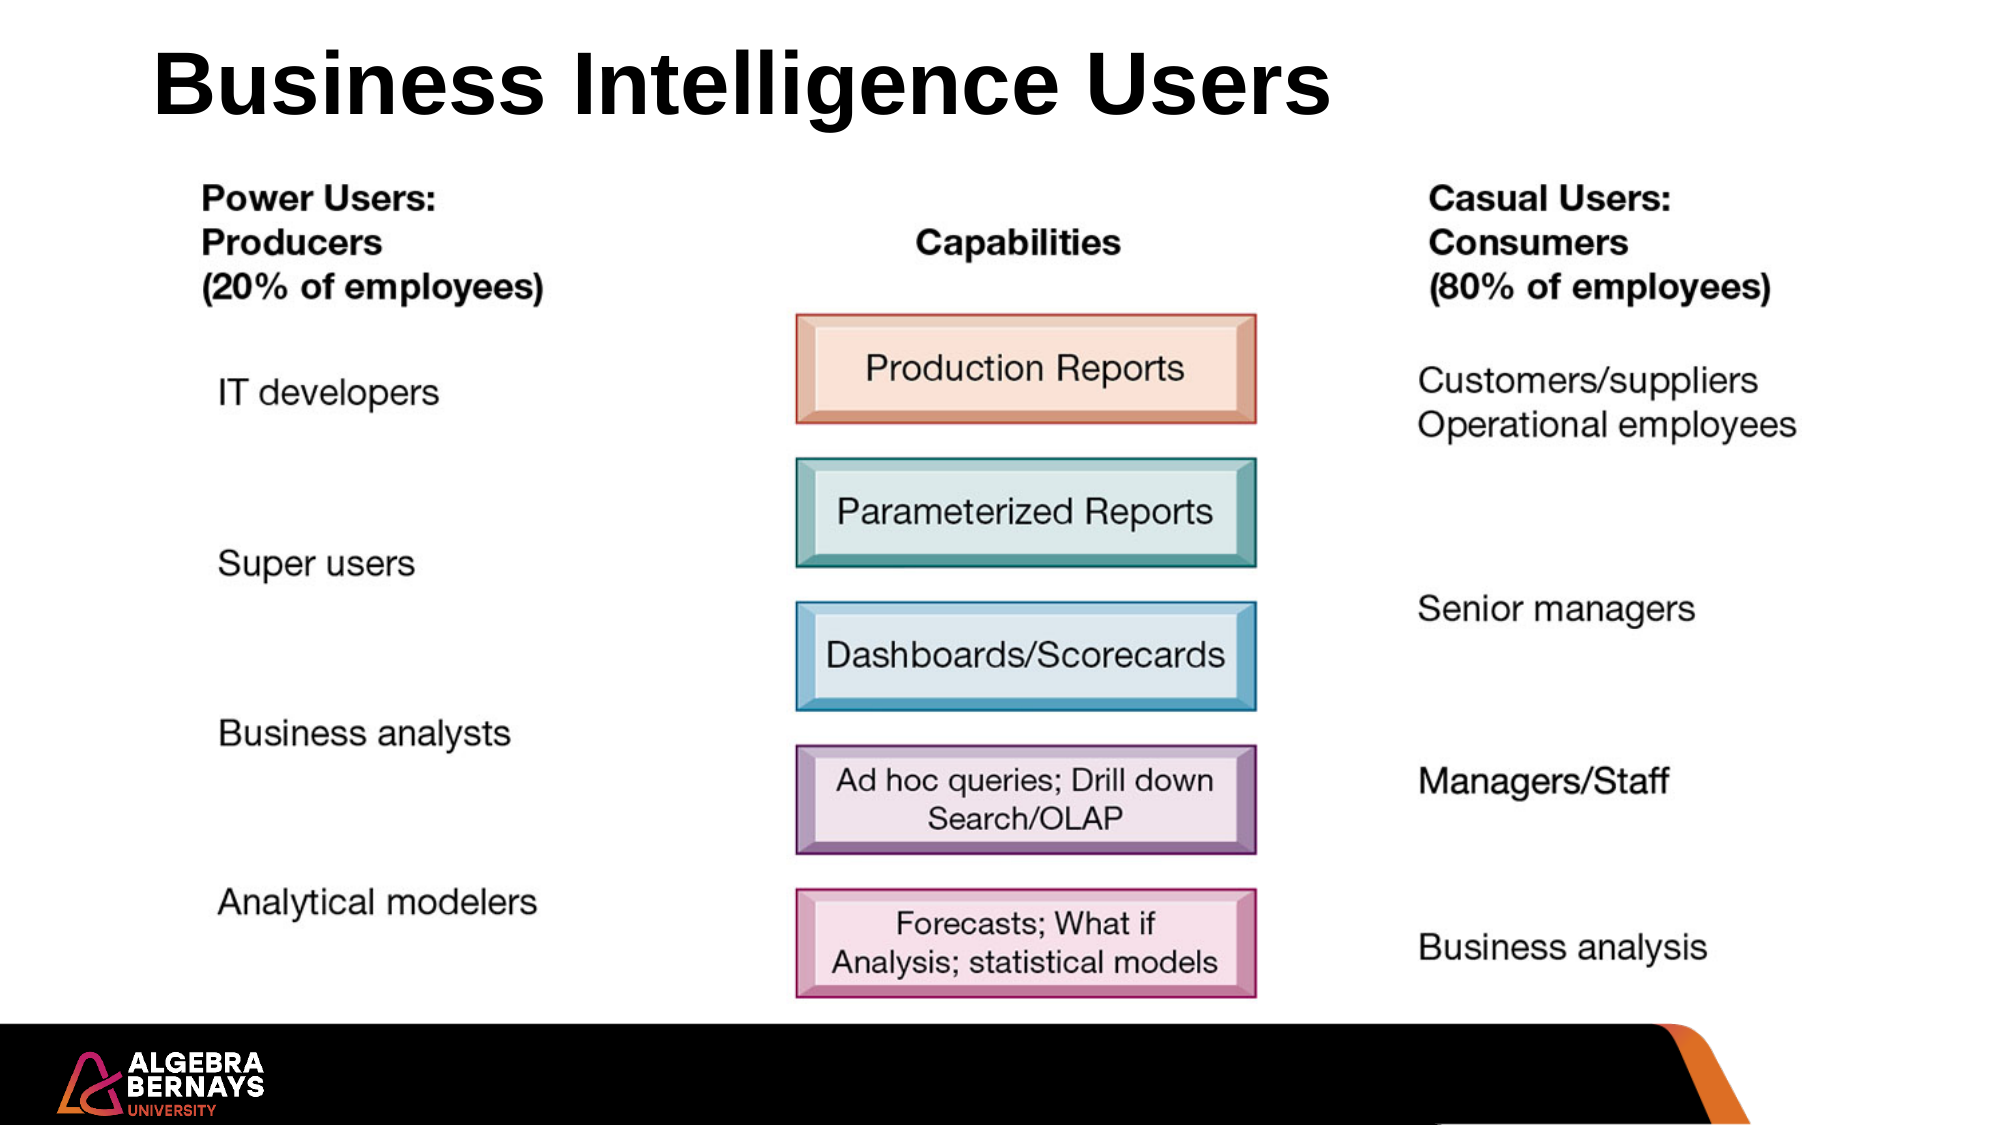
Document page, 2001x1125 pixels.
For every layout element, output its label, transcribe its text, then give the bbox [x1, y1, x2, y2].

picture [197, 179, 1802, 1004]
picture [0, 1023, 1958, 1125]
title Business Intelligence Users [137, 0, 1863, 188]
